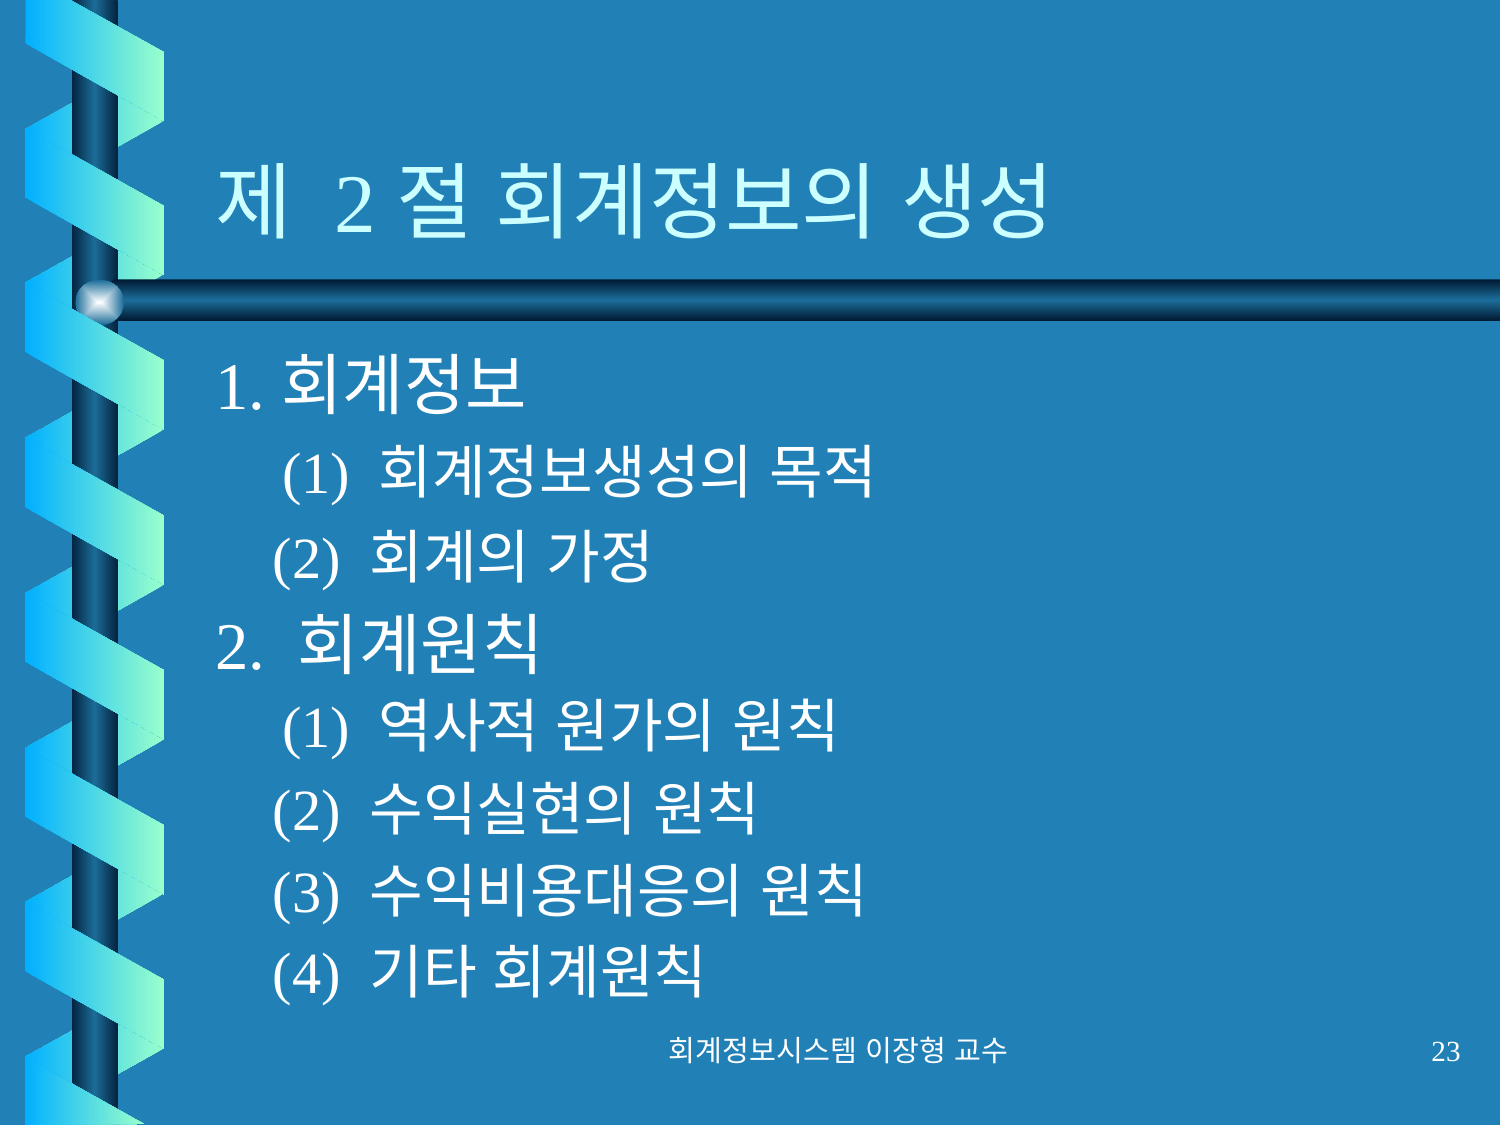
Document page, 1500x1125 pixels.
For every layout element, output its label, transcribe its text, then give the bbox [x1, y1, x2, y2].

slide_number 23 [1163, 1024, 1477, 1101]
footer 회계정보시스템 이장형 교수 [600, 1024, 1077, 1101]
list 1.회계정보 (1) 회계정보생성의 목적 (2) 회계의 가정 2. 회계원칙 (1) 역사적 원가의 원칙 (2) 수익실현의 원칙 (3) 수익비용대응의 원칙 (4) 기타 회계원칙 [199, 335, 1476, 1011]
title 제 2절 회계정보의 생성 [199, 68, 1476, 257]
